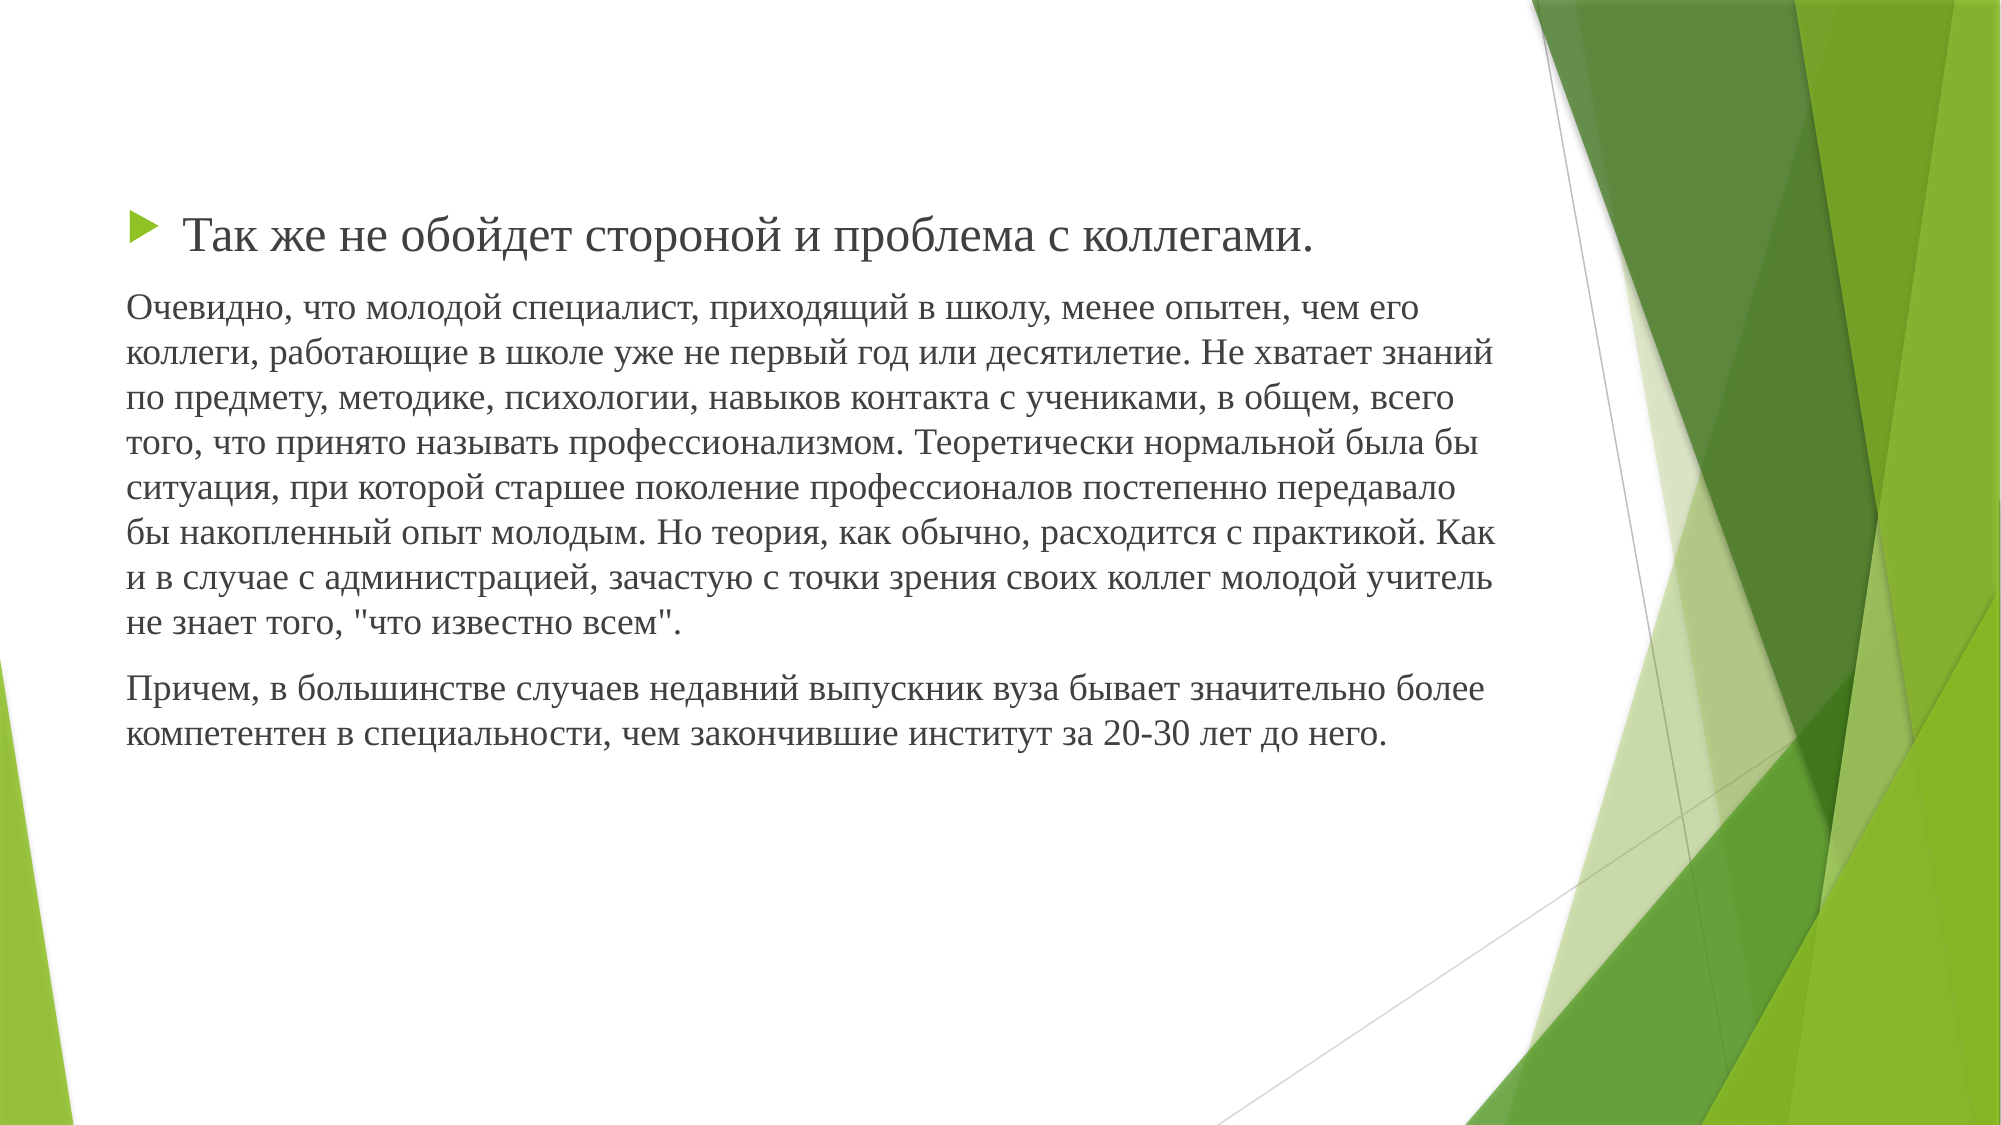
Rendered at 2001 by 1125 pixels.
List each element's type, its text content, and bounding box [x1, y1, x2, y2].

list Так же не обойдет стороной и проблема с коллегами. Очевидно, что молодой специалист, приходящий в школу, менее опытен, чем его коллеги, работающие в школе уже не первый год или десятилетие. Не хватает знаний по предмету, методике, психологии, навыков контакта с учениками, в общем, всего того, что принято называть профессионализмом. Теоретически нормальной была бы ситуация, при которой старшее поколение профессионалов постепенно передавало бы накопленный опыт молодым. Но теория, как обычно, расходится с практикой. Как и в случае с администрацией, зачастую с точки зрения своих коллег молодой учитель не знает того, "что известно всем". Причем, в большинстве случаев недавний выпускник вуза бывает значительно более компетентен в специальности, чем закончившие институт за 20-30 лет до него. [111, 193, 1522, 900]
